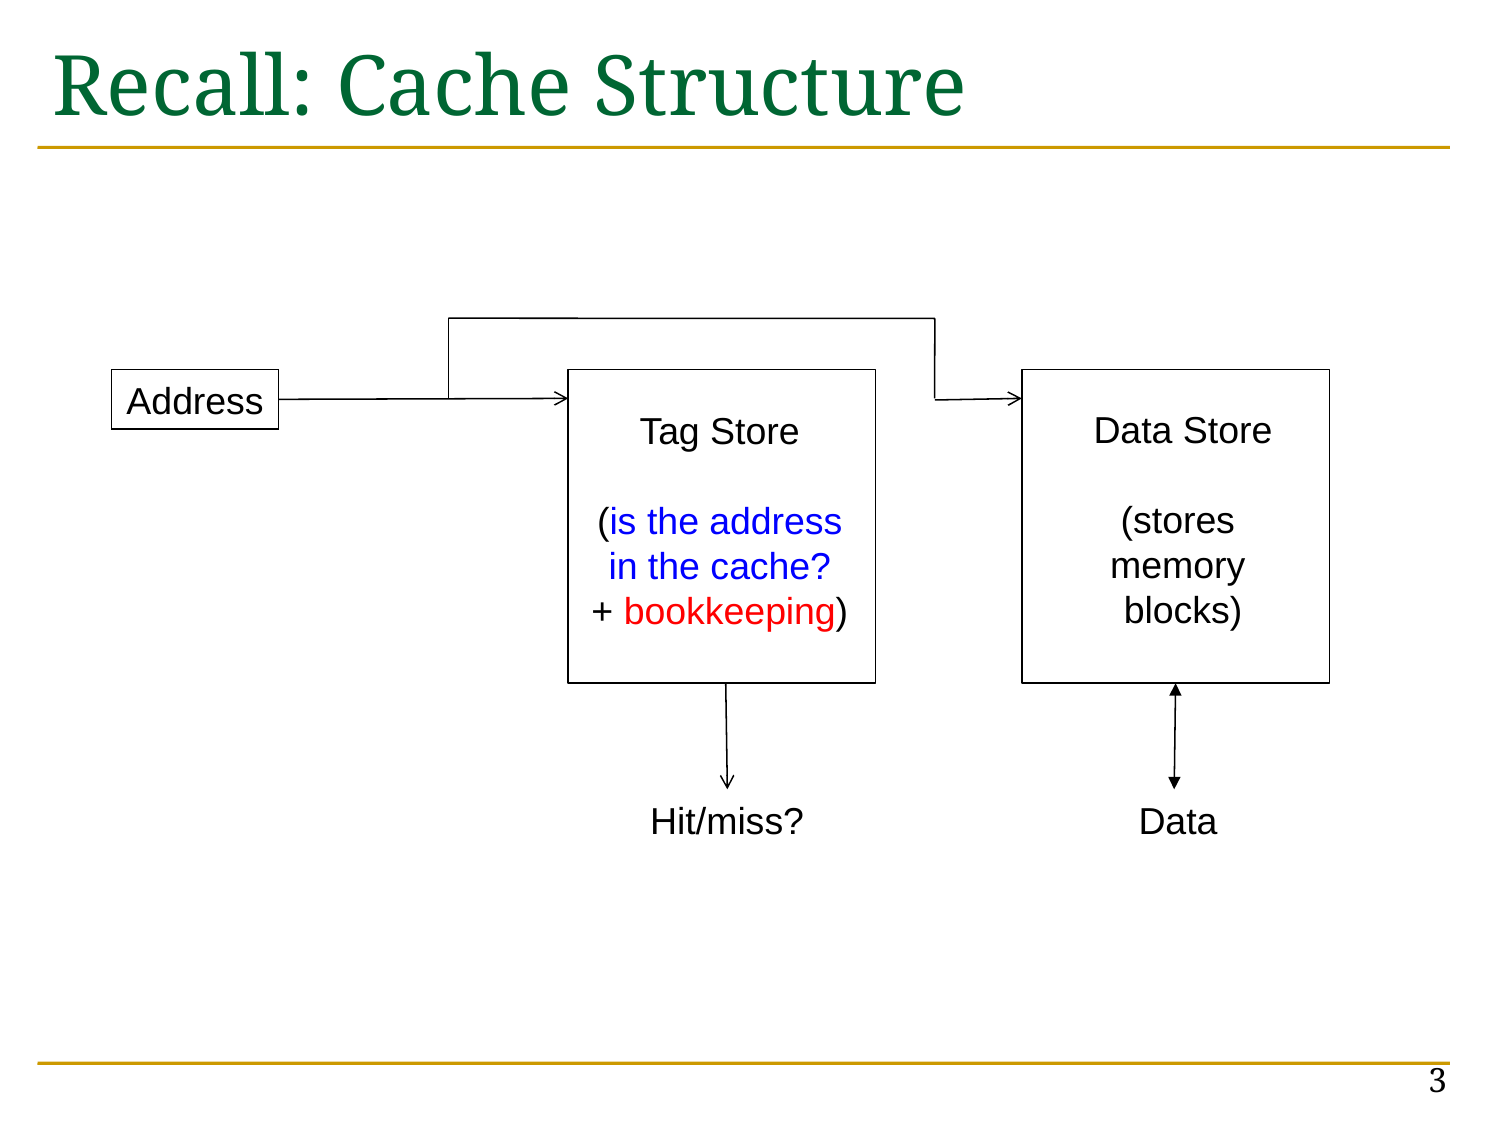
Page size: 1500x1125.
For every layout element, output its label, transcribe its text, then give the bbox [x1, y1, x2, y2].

text_box Data Store (stores memory blocks) [1078, 398, 1288, 639]
text_box Data [1123, 789, 1233, 849]
title Recall: Cache Structure [37, 24, 1450, 200]
text_box Hit/miss? [635, 789, 820, 849]
text_box [1021, 369, 1330, 684]
text_box Address [111, 369, 279, 430]
text_box Tag Store (is the address in the cache? + bookkeeping) [563, 399, 876, 775]
text_box [568, 369, 876, 399]
slide_number 3 [1111, 1036, 1462, 1112]
